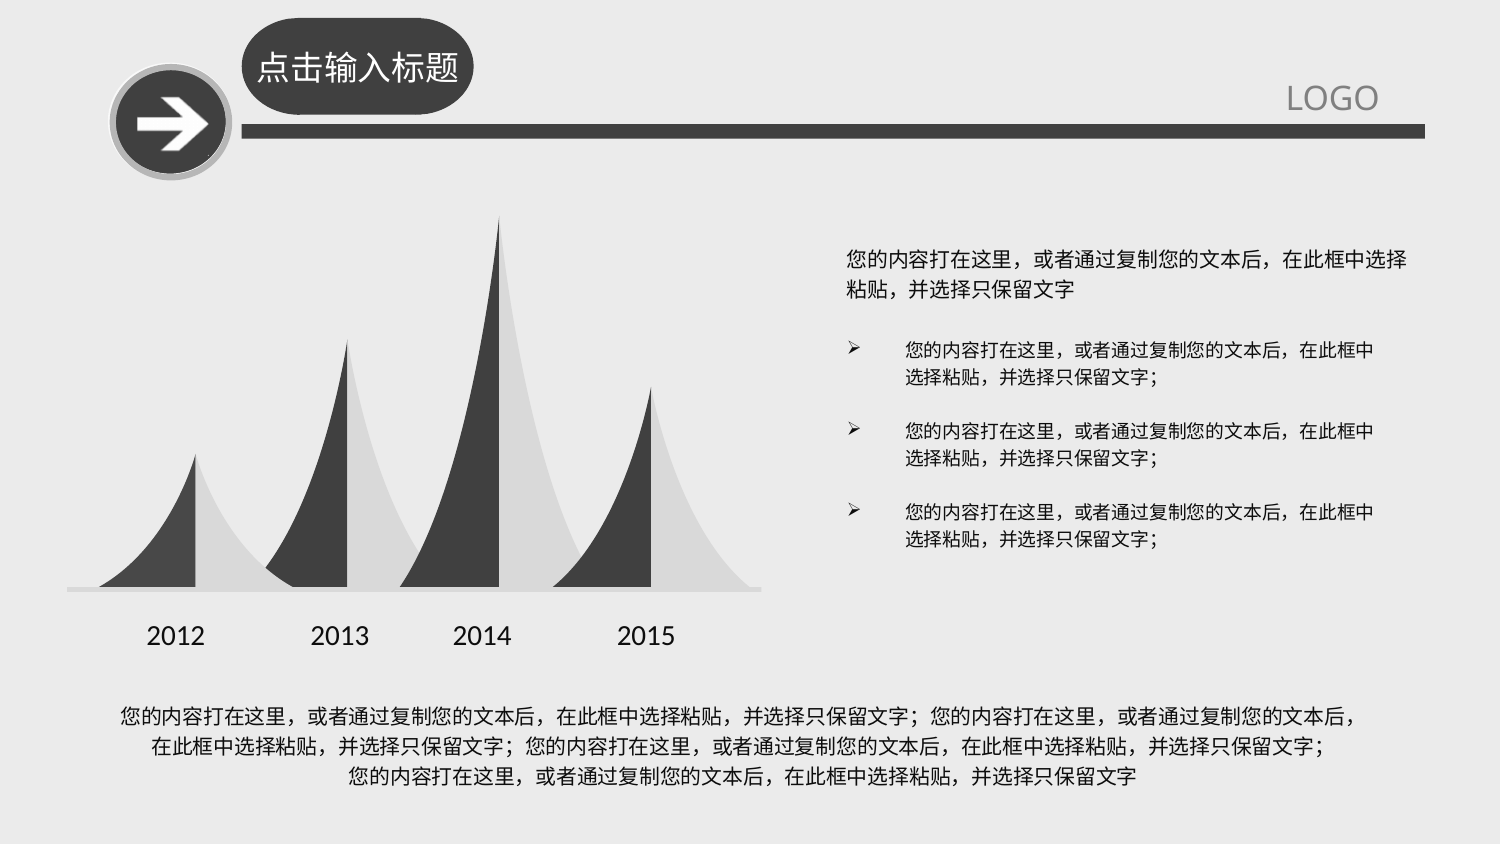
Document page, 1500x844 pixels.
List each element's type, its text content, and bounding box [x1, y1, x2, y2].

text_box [67, 215, 762, 660]
text_box [241, 123, 1426, 140]
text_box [241, 17, 487, 115]
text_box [831, 234, 1430, 561]
text_box LOGO [1270, 69, 1404, 123]
text_box 您的内容打在这里，或者通过复制您的文本后，在此框中选择粘贴，并选择只保留文字；您的内容打在这里，或者通过复制您的文本后，在此框中选择粘贴，并选择只保留文字；您的内容打在这里，或者通过复制您的文本后，在此框中选择粘贴，并选择只保留文字； 您的内容打在这里，或者通过复制您的文本后，在此框中选择粘贴，并选择只保留文字 [105, 691, 1381, 826]
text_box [110, 65, 229, 178]
